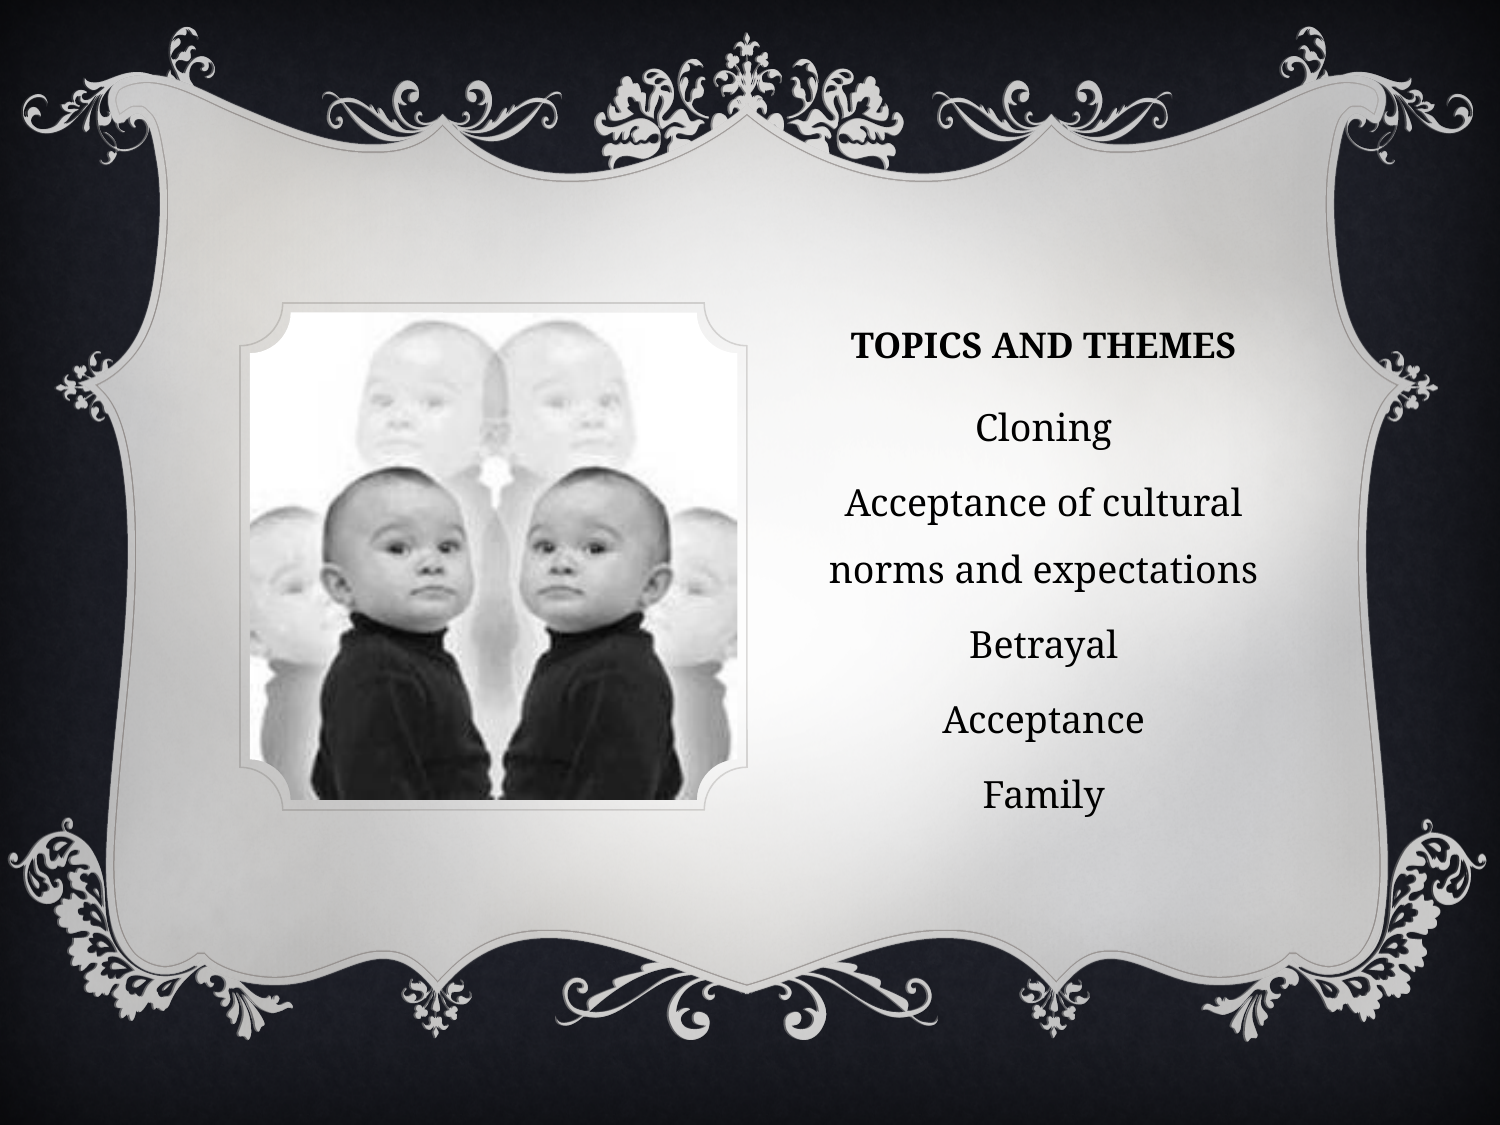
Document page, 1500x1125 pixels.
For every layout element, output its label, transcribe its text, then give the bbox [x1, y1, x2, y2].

list Cloning Acceptance of cultural norms and expectations Betrayal Acceptance Family [812, 373, 1275, 846]
title Topics and themes [812, 275, 1275, 373]
picture [0, 0, 1500, 1125]
